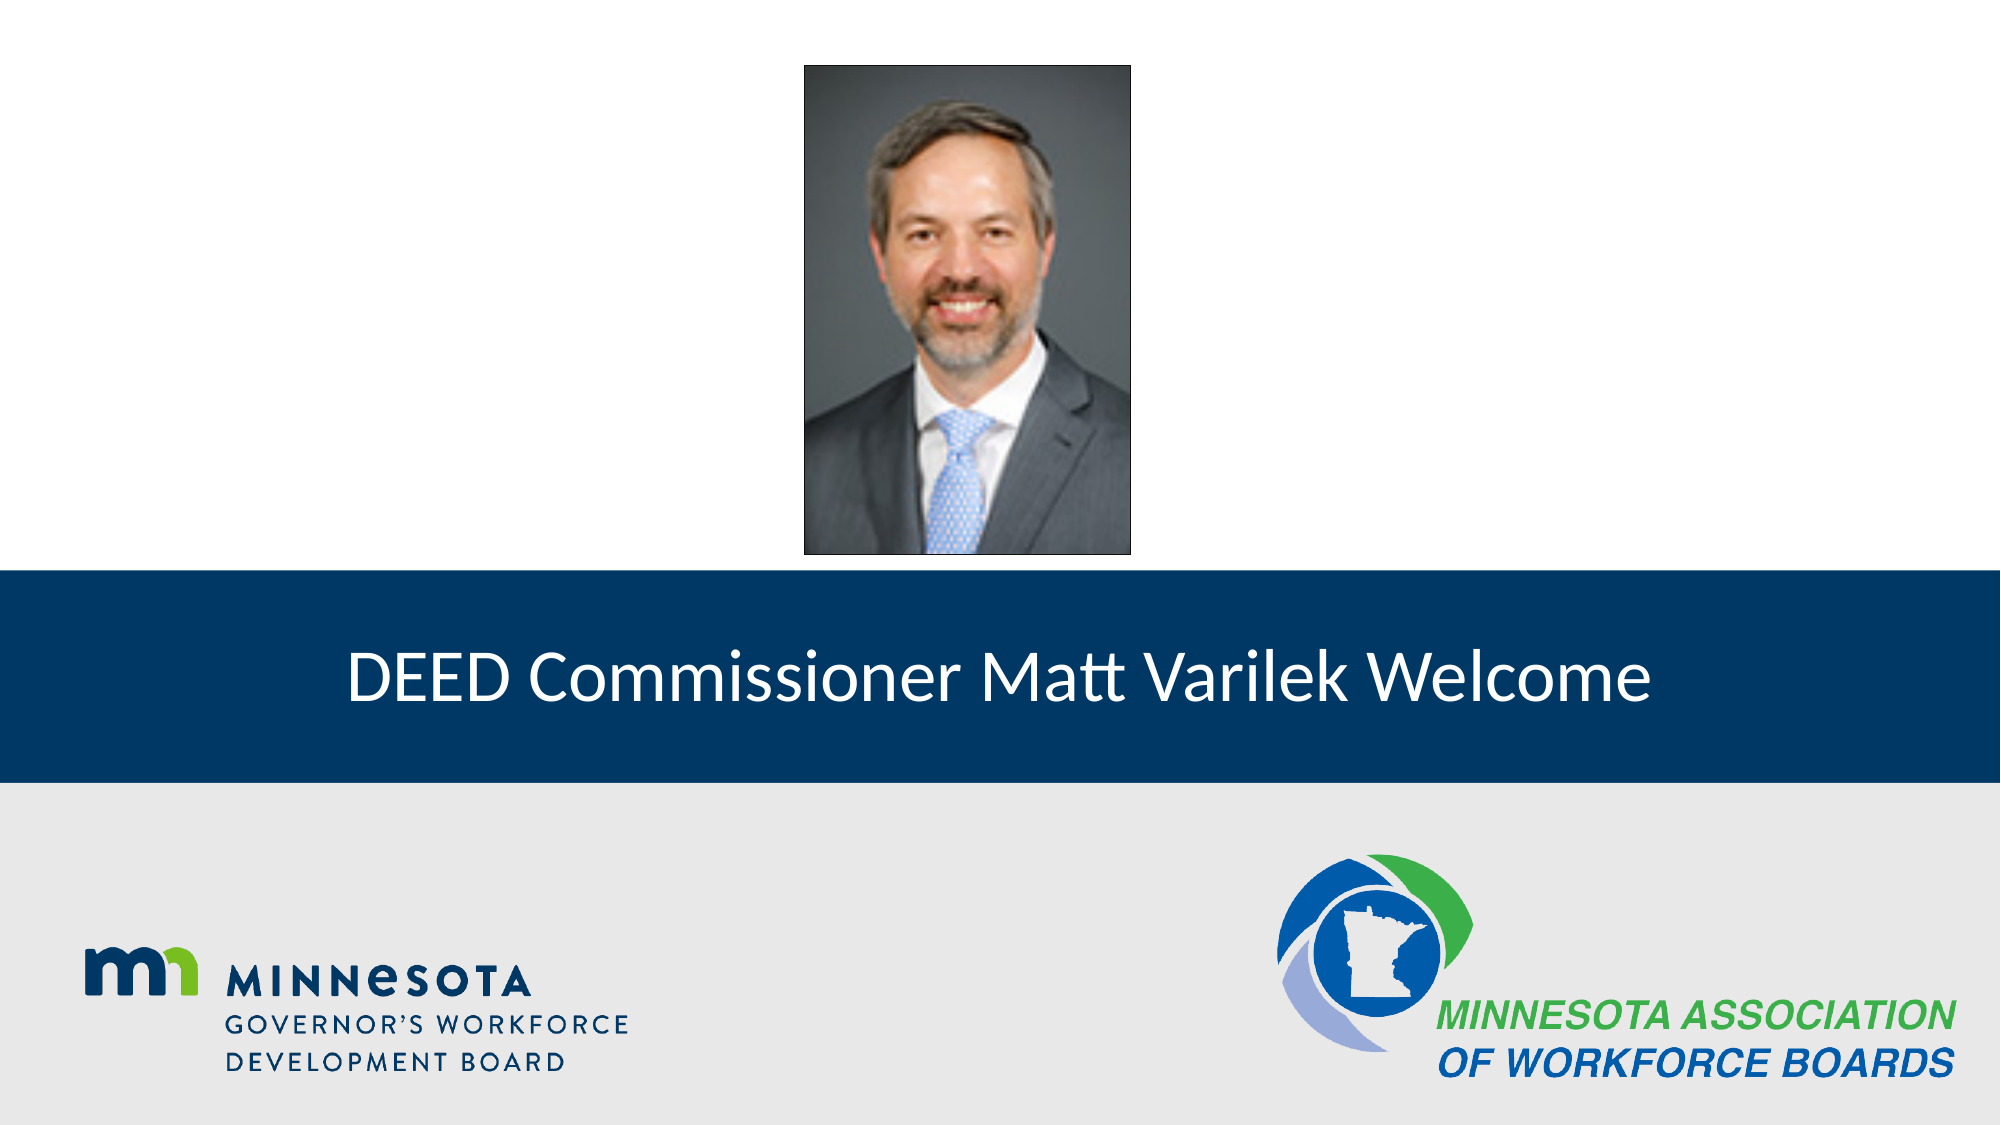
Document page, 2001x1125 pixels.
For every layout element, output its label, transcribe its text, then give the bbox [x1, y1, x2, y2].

picture [1277, 853, 1957, 1079]
picture [85, 947, 641, 1081]
title DEED Commissioner Matt Varilek Welcome [43, 570, 1957, 783]
picture [804, 64, 1132, 555]
